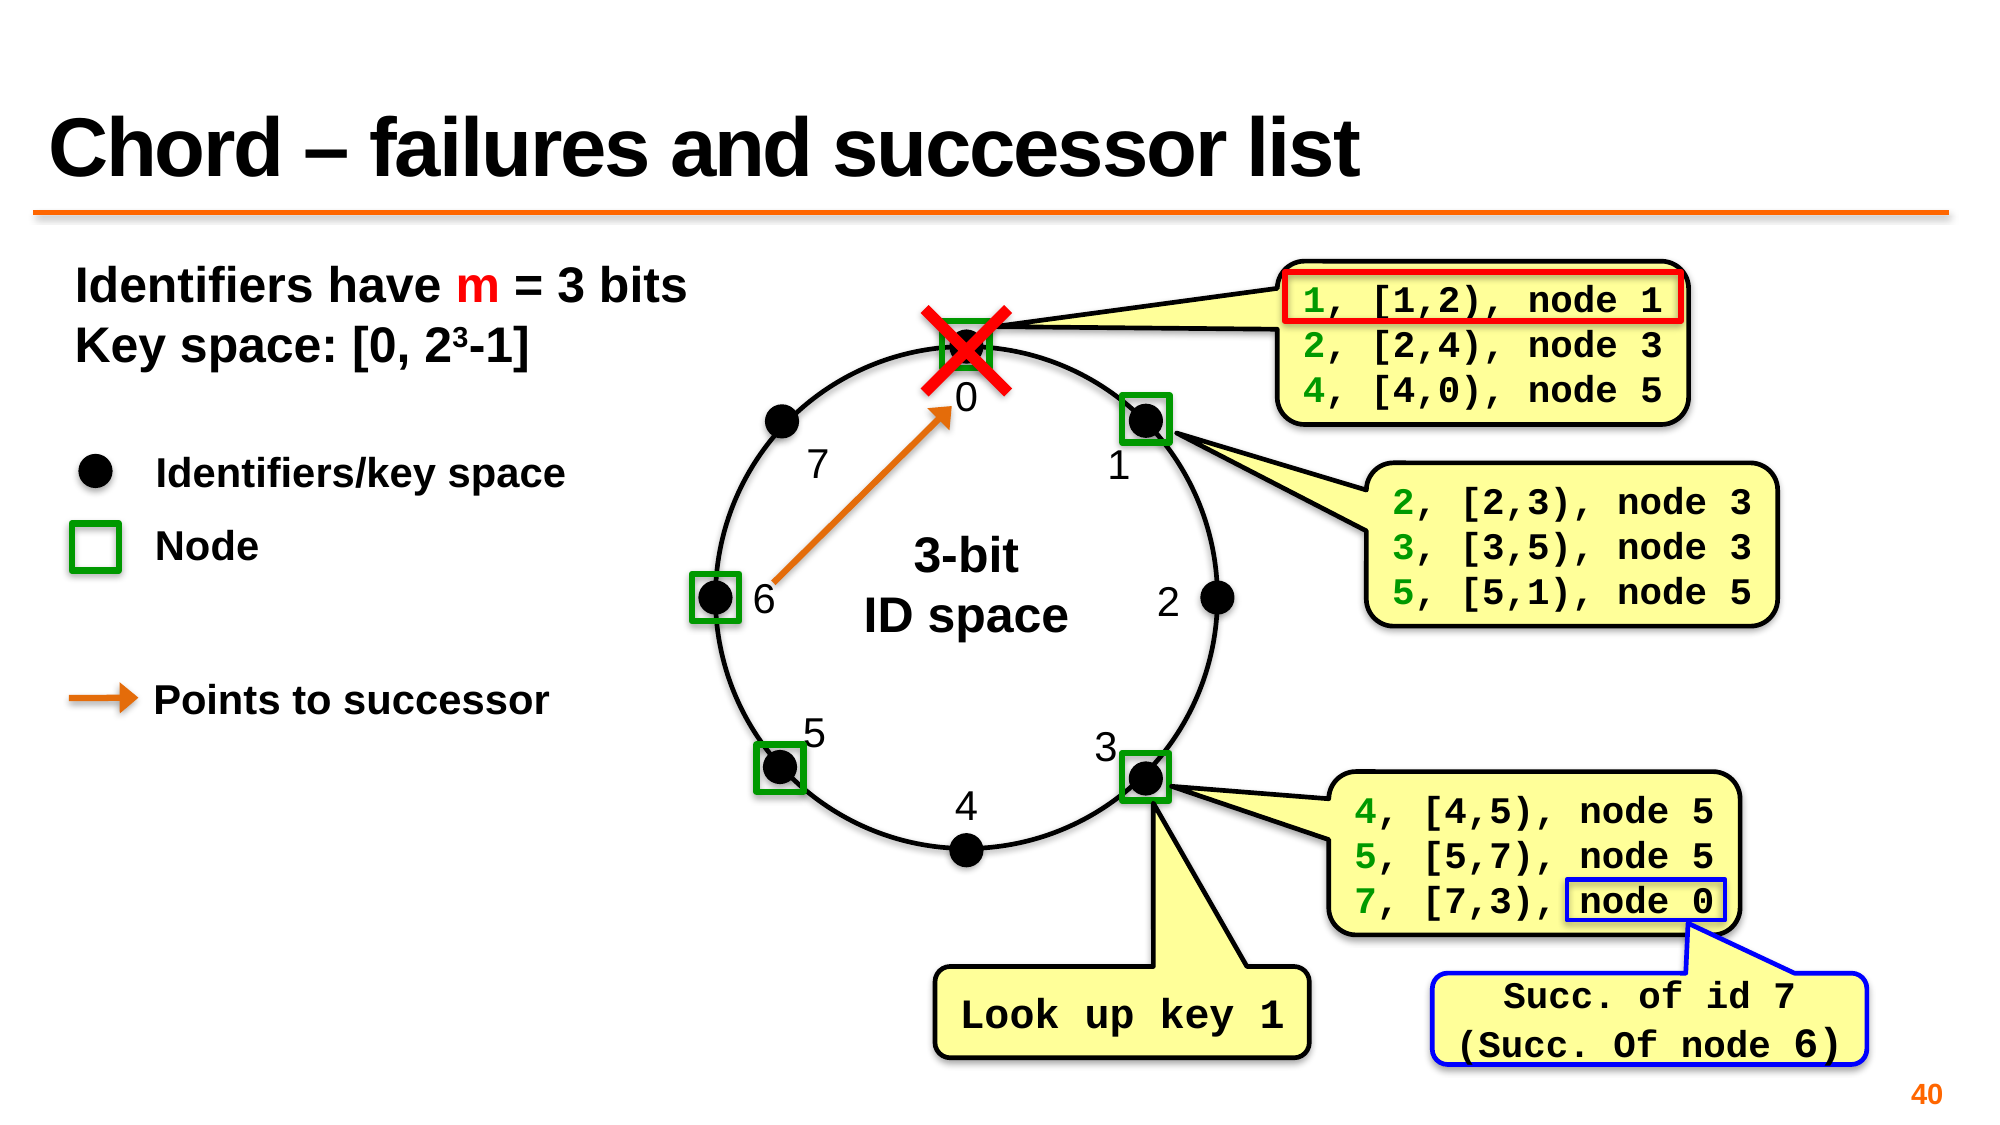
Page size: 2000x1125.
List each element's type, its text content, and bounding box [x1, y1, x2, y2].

text_box [1284, 271, 1682, 322]
text_box Points to successor [138, 665, 565, 731]
text_box 3-bit ID space [848, 514, 1085, 650]
text_box [1122, 394, 1170, 443]
text_box [920, 304, 1013, 398]
text_box [79, 455, 112, 487]
text_box [950, 837, 982, 866]
text_box [756, 744, 804, 792]
text_box Node [139, 511, 275, 577]
text_box [1566, 879, 1726, 921]
text_box [1121, 753, 1170, 801]
text_box 4, [4,5), node 5 5, [5,7), node 5 7, [7,3), node 0 [1170, 770, 1741, 936]
text_box Identifiers have m = 3 bits Key space: [0, 23-1] [59, 245, 704, 380]
text_box [71, 523, 120, 571]
text_box 6 [737, 564, 791, 630]
text_box 1, [1,2), node 1 2, [2,4), node 3 4, [4,0), node 5 [1009, 260, 1690, 426]
text_box 2, [2,3), node 3 3, [3,5), node 3 5, [5,1), node 5 [1175, 432, 1779, 627]
text_box 3 [1079, 712, 1133, 778]
text_box Look up key 1 [934, 802, 1311, 1059]
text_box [773, 405, 952, 584]
text_box 4 [940, 771, 994, 837]
text_box [716, 347, 1218, 849]
title Chord – failures and successor list [33, 24, 1950, 201]
text_box [691, 573, 740, 622]
text_box 2 [1141, 567, 1195, 633]
text_box 5 [788, 698, 842, 763]
text_box [941, 345, 949, 363]
text_box 1 [1092, 430, 1146, 496]
text_box [984, 347, 990, 361]
text_box Identifiers/key space [140, 438, 582, 503]
text_box [715, 442, 768, 572]
text_box Succ. of id 7 (Succ. Of node 6) [1431, 922, 1868, 1066]
text_box 0 [939, 377, 993, 428]
text_box [949, 320, 985, 337]
text_box [1201, 581, 1233, 614]
slide_number 40 [1482, 1074, 1950, 1110]
